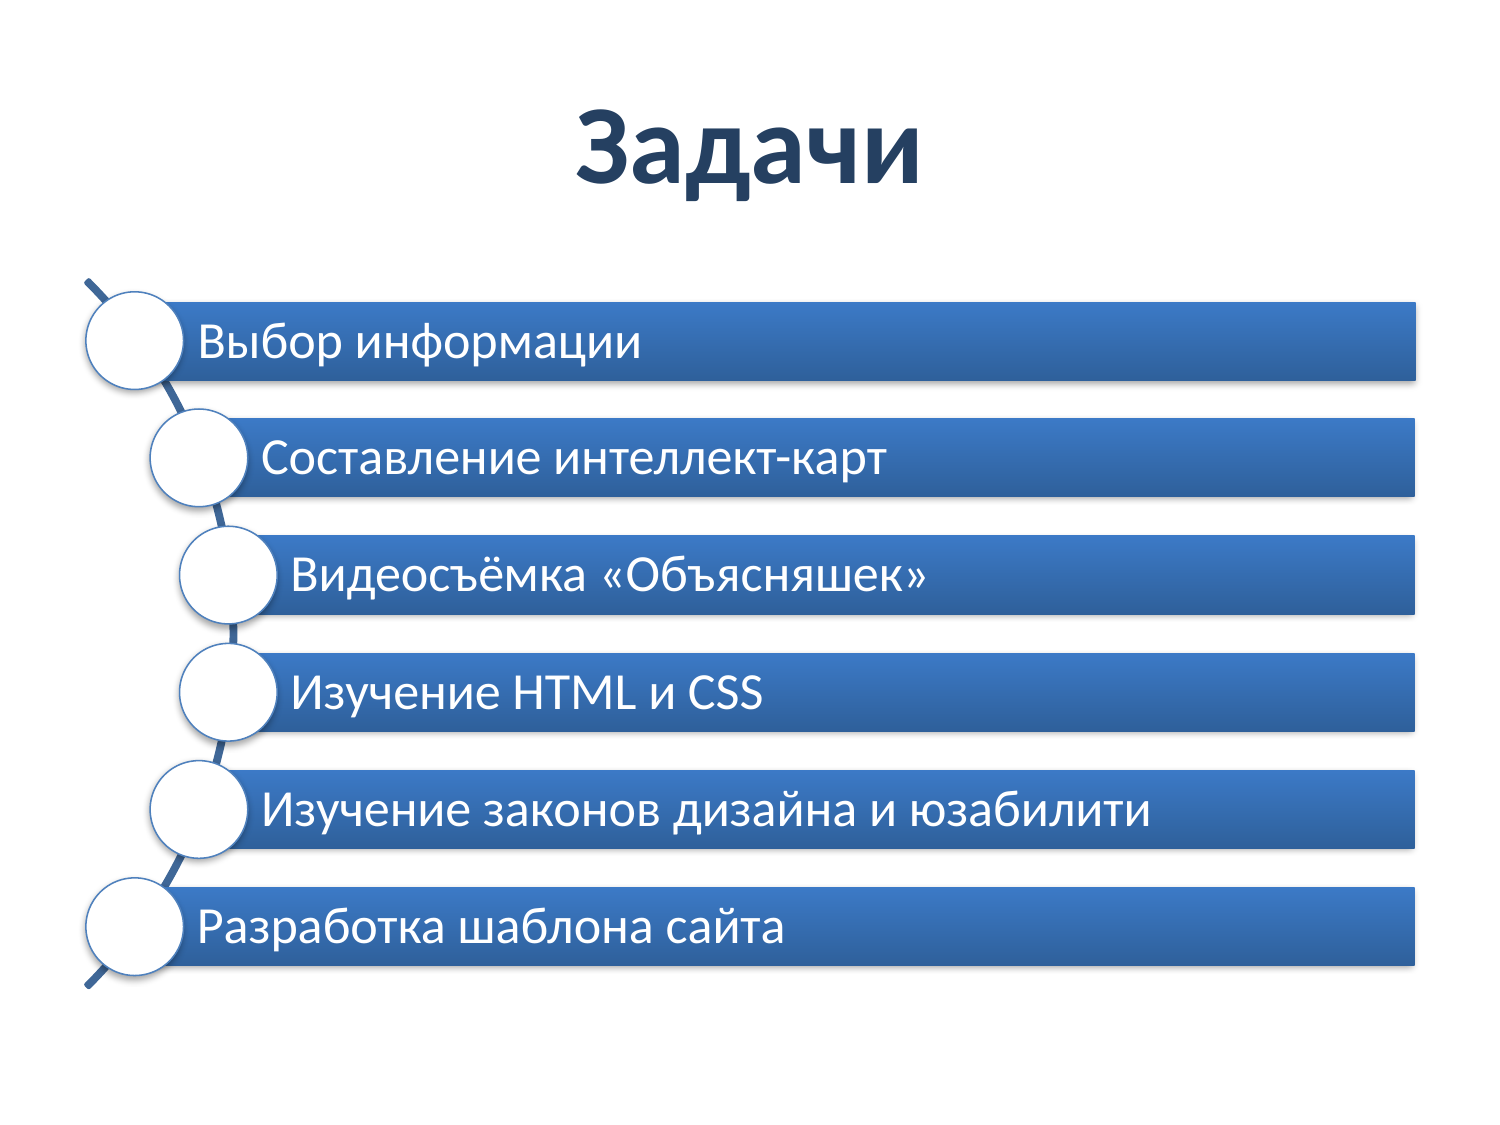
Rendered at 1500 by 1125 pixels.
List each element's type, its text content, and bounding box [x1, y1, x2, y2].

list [74, 262, 1426, 1006]
title Задачи [75, 45, 1425, 233]
